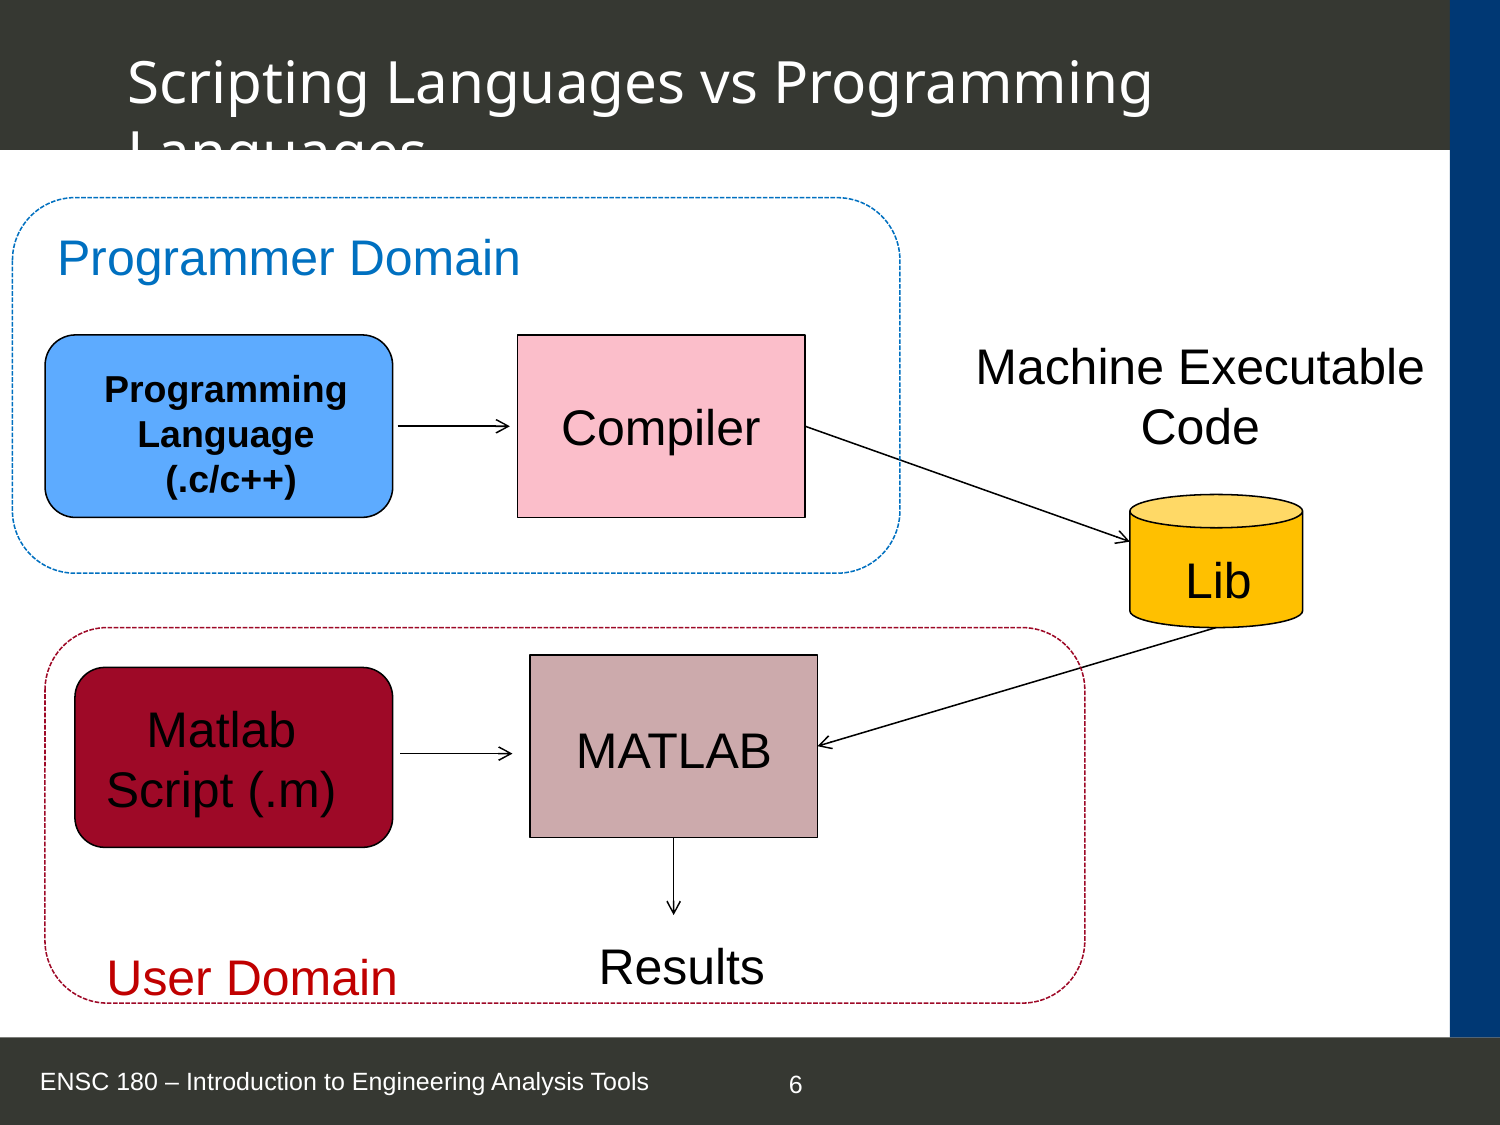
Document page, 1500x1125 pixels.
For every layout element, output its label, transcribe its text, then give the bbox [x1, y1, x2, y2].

text_box [12, 197, 900, 574]
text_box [804, 425, 1131, 542]
title Scripting Languages vs Programming Languages [112, 37, 1450, 138]
text_box Lib [1170, 541, 1267, 617]
text_box Programmer Domain [42, 217, 536, 293]
footer ENSC 180 – Introduction to Engineering Analysis Tools [24, 1057, 740, 1113]
text_box Machine Executable Code [960, 327, 1440, 463]
text_box [1129, 494, 1303, 628]
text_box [817, 560, 1131, 747]
text_box User Domain [91, 937, 413, 1013]
text_box [44, 627, 1085, 1004]
